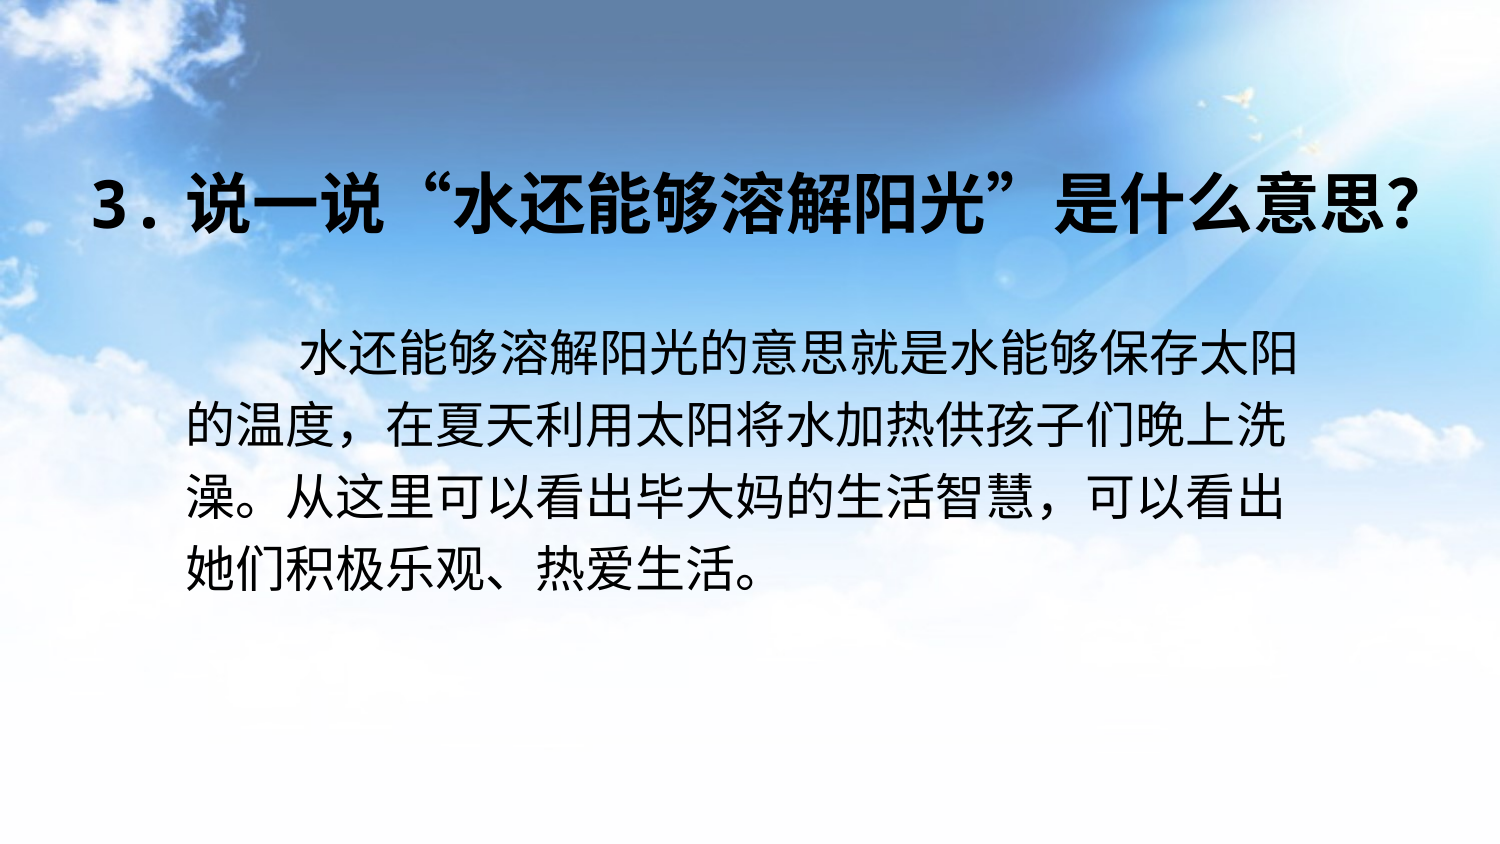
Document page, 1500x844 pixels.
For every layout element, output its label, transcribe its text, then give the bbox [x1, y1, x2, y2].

text_box 3.说一说“水还能够溶解阳光”是什么意思？ [74, 130, 1443, 250]
picture [0, 0, 1500, 844]
text_box 水还能够溶解阳光的意思就是水能够保存太阳的温度，在夏天利用太阳将水加热供孩子们晚上洗澡。从这里可以看出毕大妈的生活智慧，可以看出她们积极乐观、热爱生活。 [170, 302, 1348, 665]
